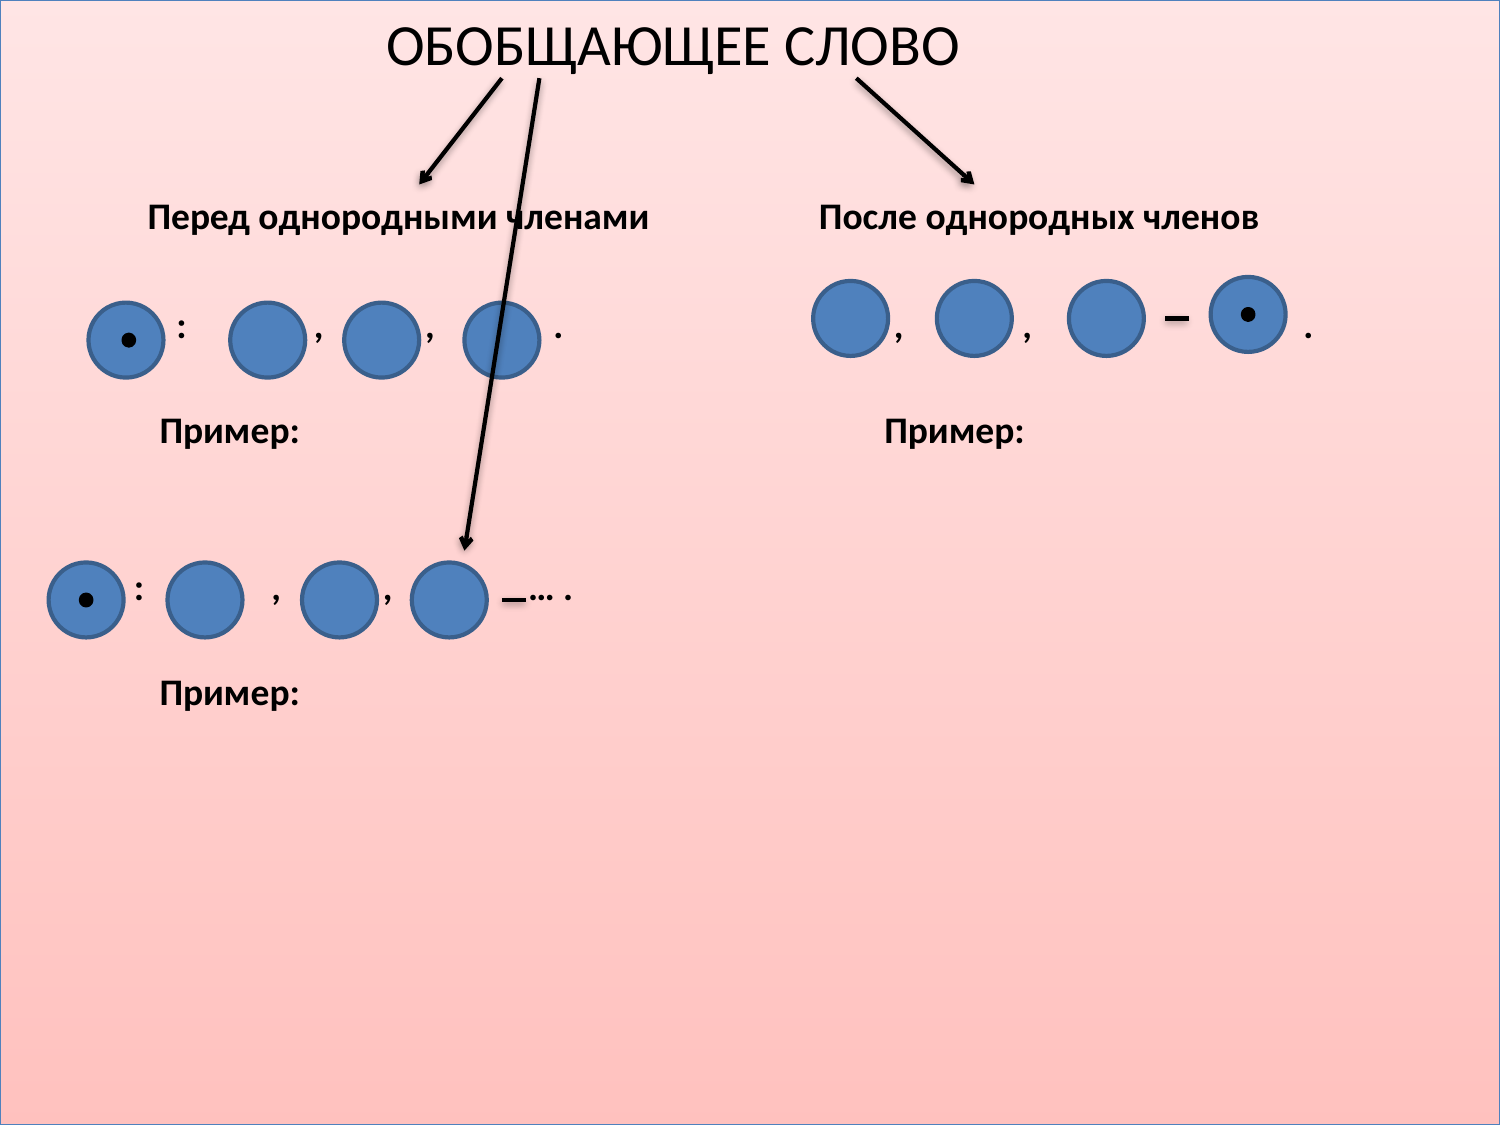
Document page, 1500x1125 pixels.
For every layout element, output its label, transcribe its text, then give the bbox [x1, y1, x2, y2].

list ОБОБЩАЮЩЕЕ СЛОВО Перед однородными членами После однородных членов : , , . , , . Пример: Пример: : , , … . Пример: [0, 0, 1500, 1125]
text_box [48, 562, 124, 638]
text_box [464, 77, 540, 551]
text_box [1240, 307, 1256, 322]
text_box [88, 302, 164, 378]
text_box [344, 302, 420, 378]
text_box [813, 280, 889, 356]
text_box [302, 562, 378, 638]
text_box [936, 280, 1012, 356]
text_box [167, 562, 243, 638]
text_box [230, 302, 306, 378]
text_box [121, 332, 137, 348]
text_box [1068, 280, 1144, 356]
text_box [855, 77, 975, 185]
text_box [78, 592, 94, 608]
text_box [1210, 276, 1286, 352]
text_box [411, 562, 487, 638]
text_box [418, 77, 463, 185]
